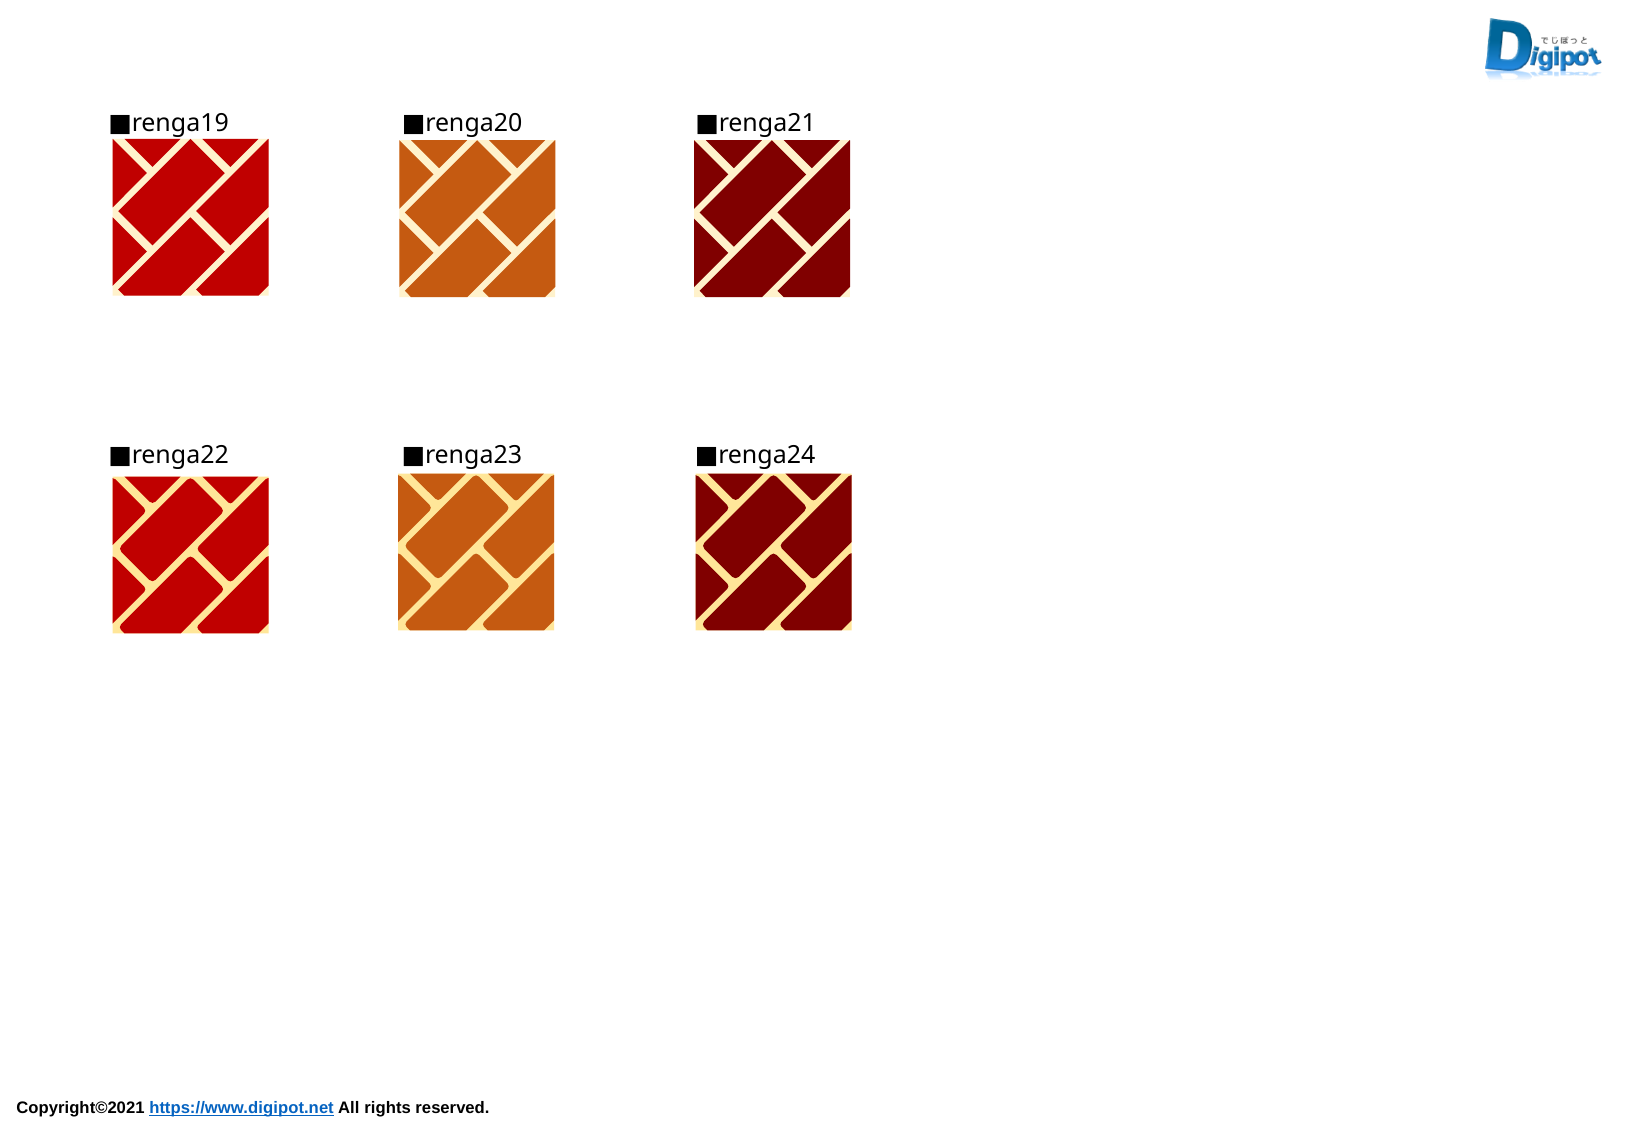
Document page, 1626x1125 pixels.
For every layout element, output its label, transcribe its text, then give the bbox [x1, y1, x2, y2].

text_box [695, 473, 852, 631]
text_box ■renga22 [93, 431, 245, 476]
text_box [112, 476, 269, 634]
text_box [399, 140, 556, 298]
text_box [398, 473, 555, 631]
text_box ■renga23 [386, 431, 538, 476]
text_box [112, 138, 269, 296]
text_box ■renga24 [680, 431, 831, 476]
text_box ■renga19 [93, 99, 245, 145]
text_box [693, 140, 851, 298]
text_box ■renga20 [387, 99, 538, 145]
picture [1485, 18, 1602, 82]
text_box ■renga21 [680, 99, 832, 145]
